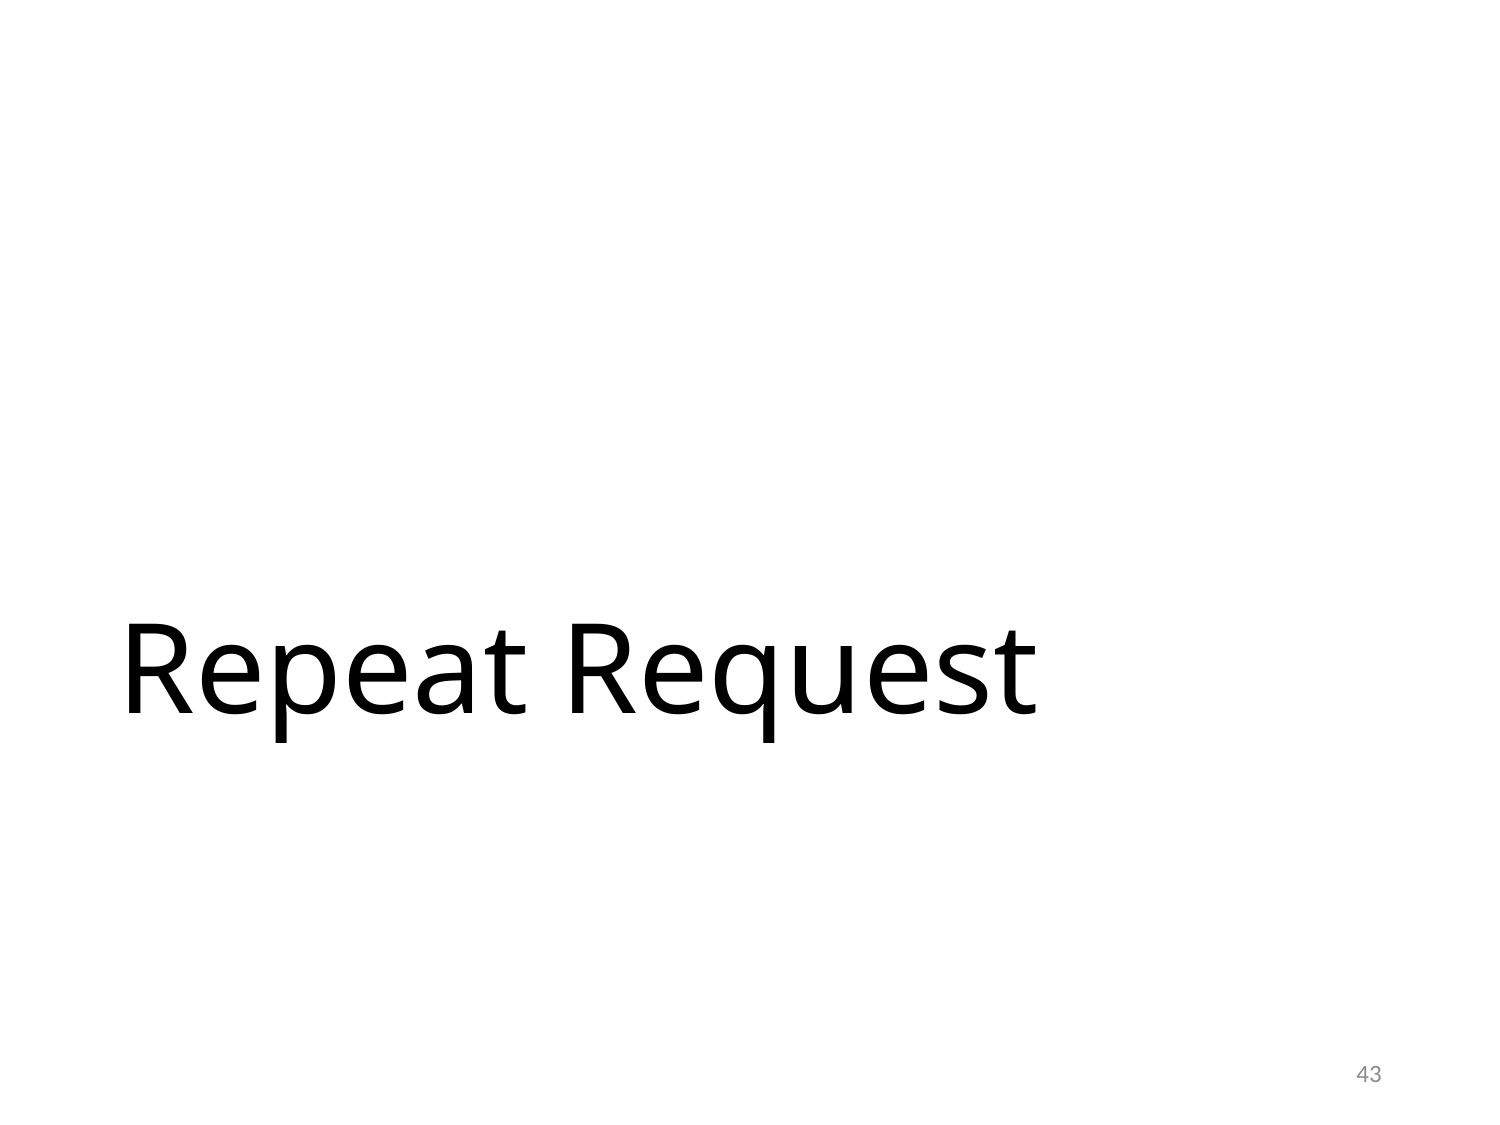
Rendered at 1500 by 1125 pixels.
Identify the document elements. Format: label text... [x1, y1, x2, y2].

title Repeat Request [102, 280, 1397, 749]
slide_number 43 [1059, 1042, 1397, 1103]
